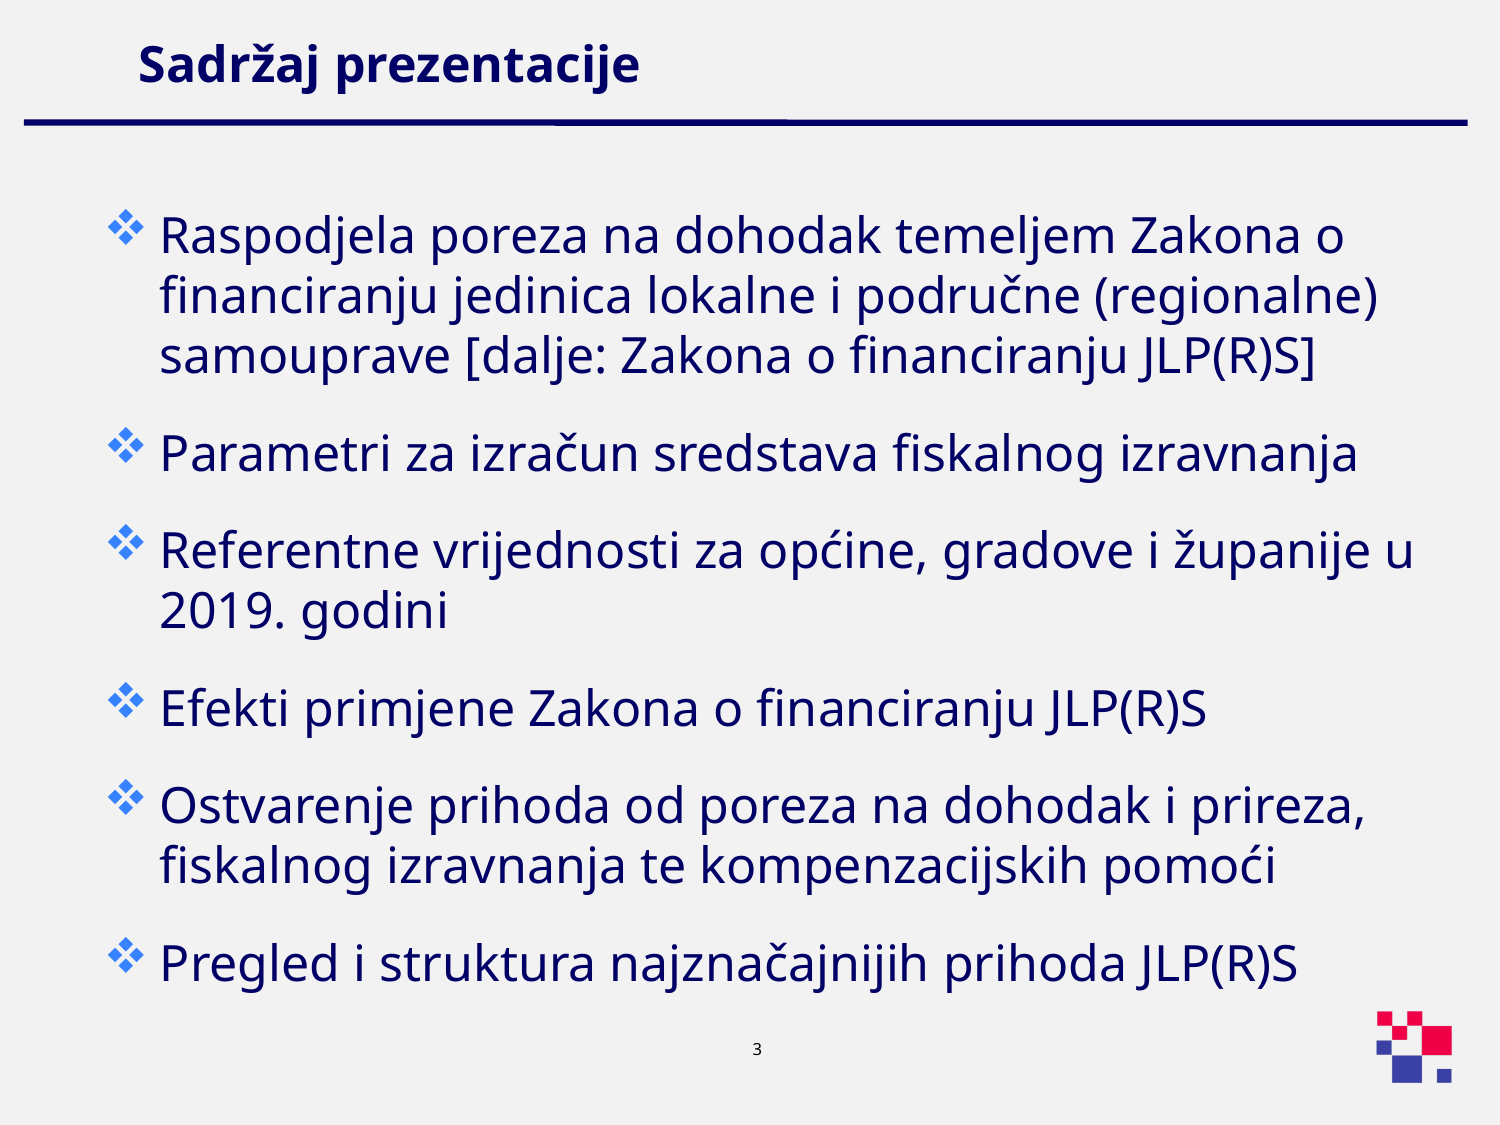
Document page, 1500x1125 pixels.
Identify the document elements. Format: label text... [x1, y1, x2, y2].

title Sadržaj prezentacije [123, 0, 1471, 126]
slide_number 3 [741, 1041, 763, 1062]
list Raspodjela poreza na dohodak temeljem Zakona o financiranju jedinica lokalne i područne (regionalne) samouprave [dalje: Zakona o financiranju JLP(R)S] Parametri za izračun sredstava fiskalnog izravnanja Referentne vrijednosti za općine, gradove i županije u 2019. godini Efekti primjene Zakona o financiranju JLP(R)S Ostvarenje prihoda od poreza na dohodak i prireza, fiskalnog izravnanja te kompenzacijskih pomoći Pregled i struktura najznačajnijih prihoda JLP(R)S [88, 196, 1471, 1106]
picture [1375, 1011, 1453, 1083]
